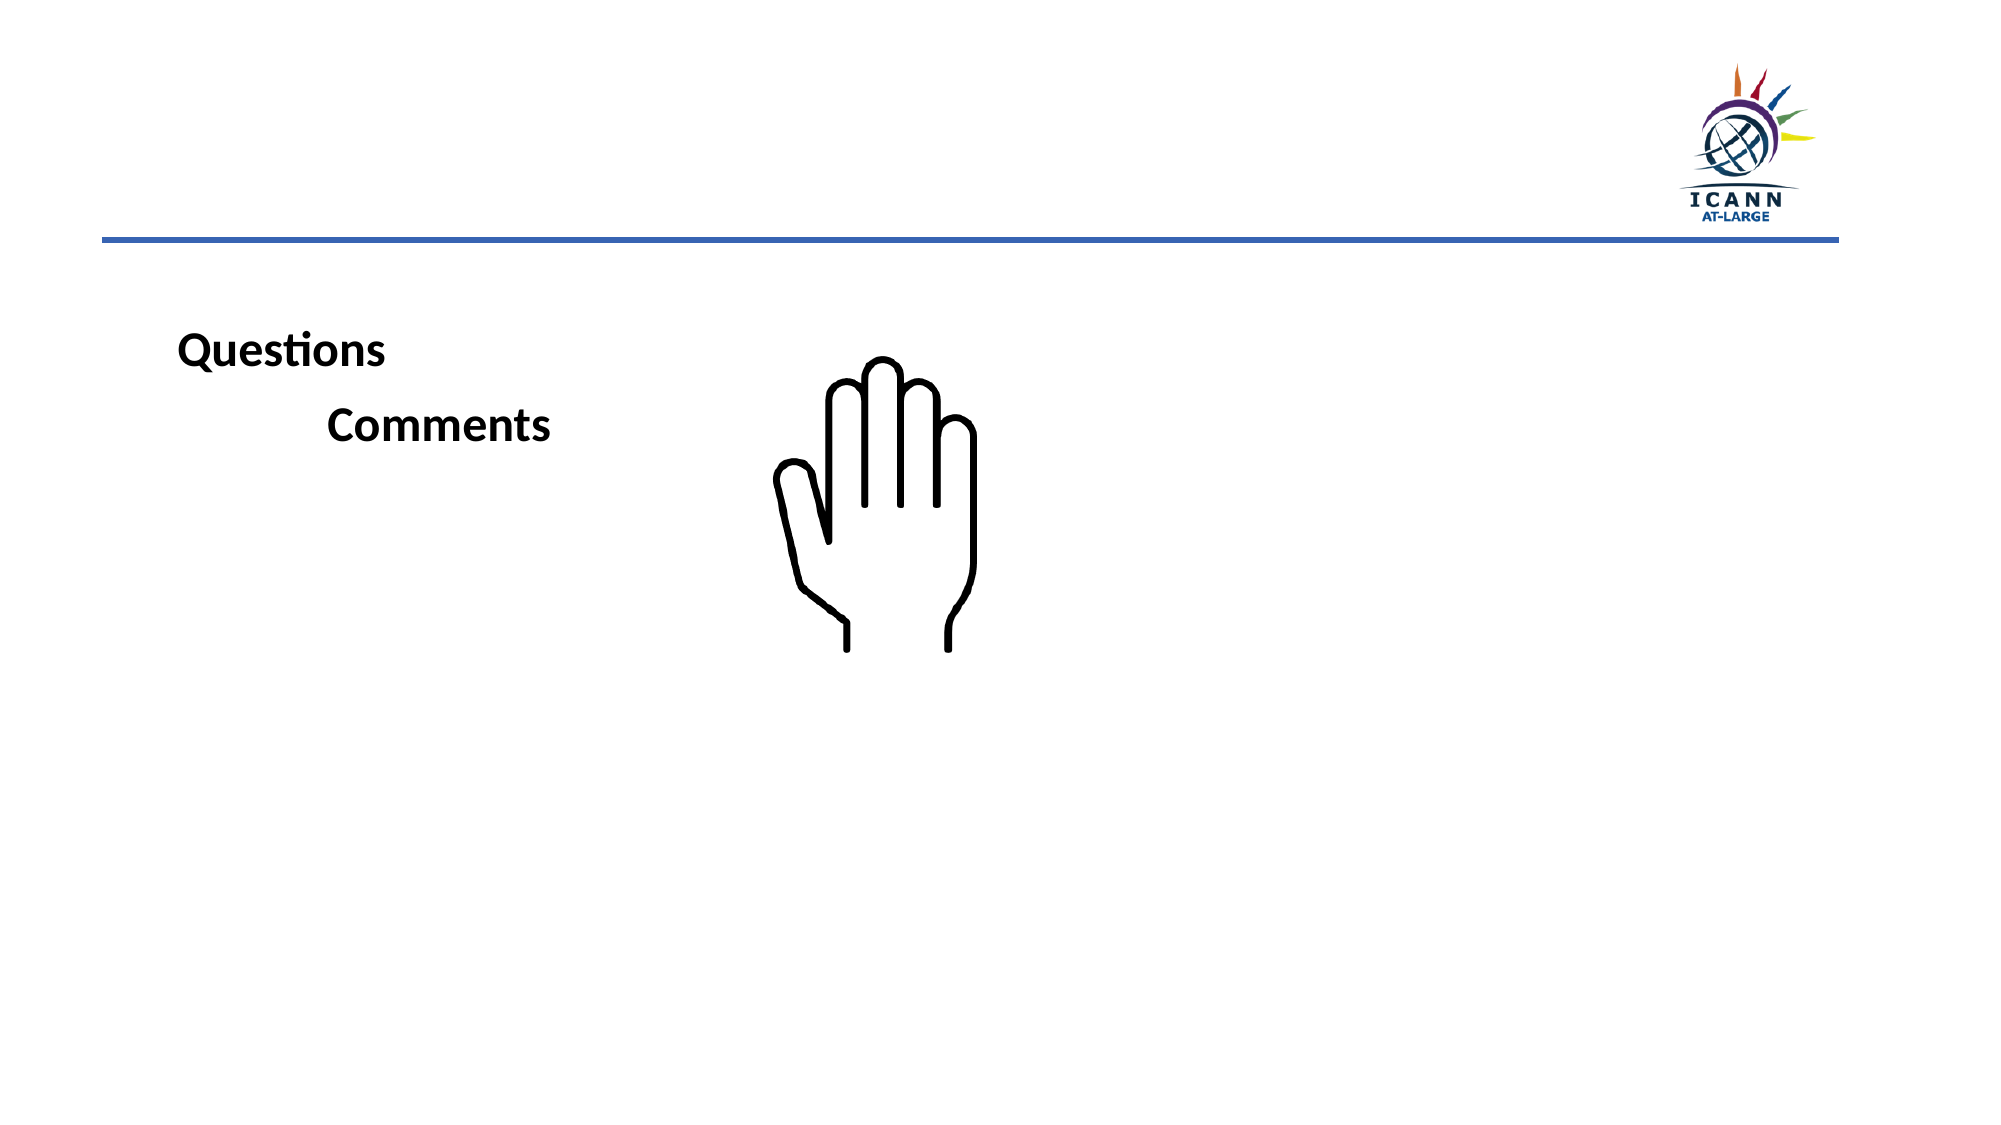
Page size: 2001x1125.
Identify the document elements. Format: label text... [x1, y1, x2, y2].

text_box Questions Comments [162, 316, 1888, 1039]
text_box [137, 291, 1863, 1014]
picture [1676, 59, 1830, 231]
picture [701, 334, 1049, 682]
